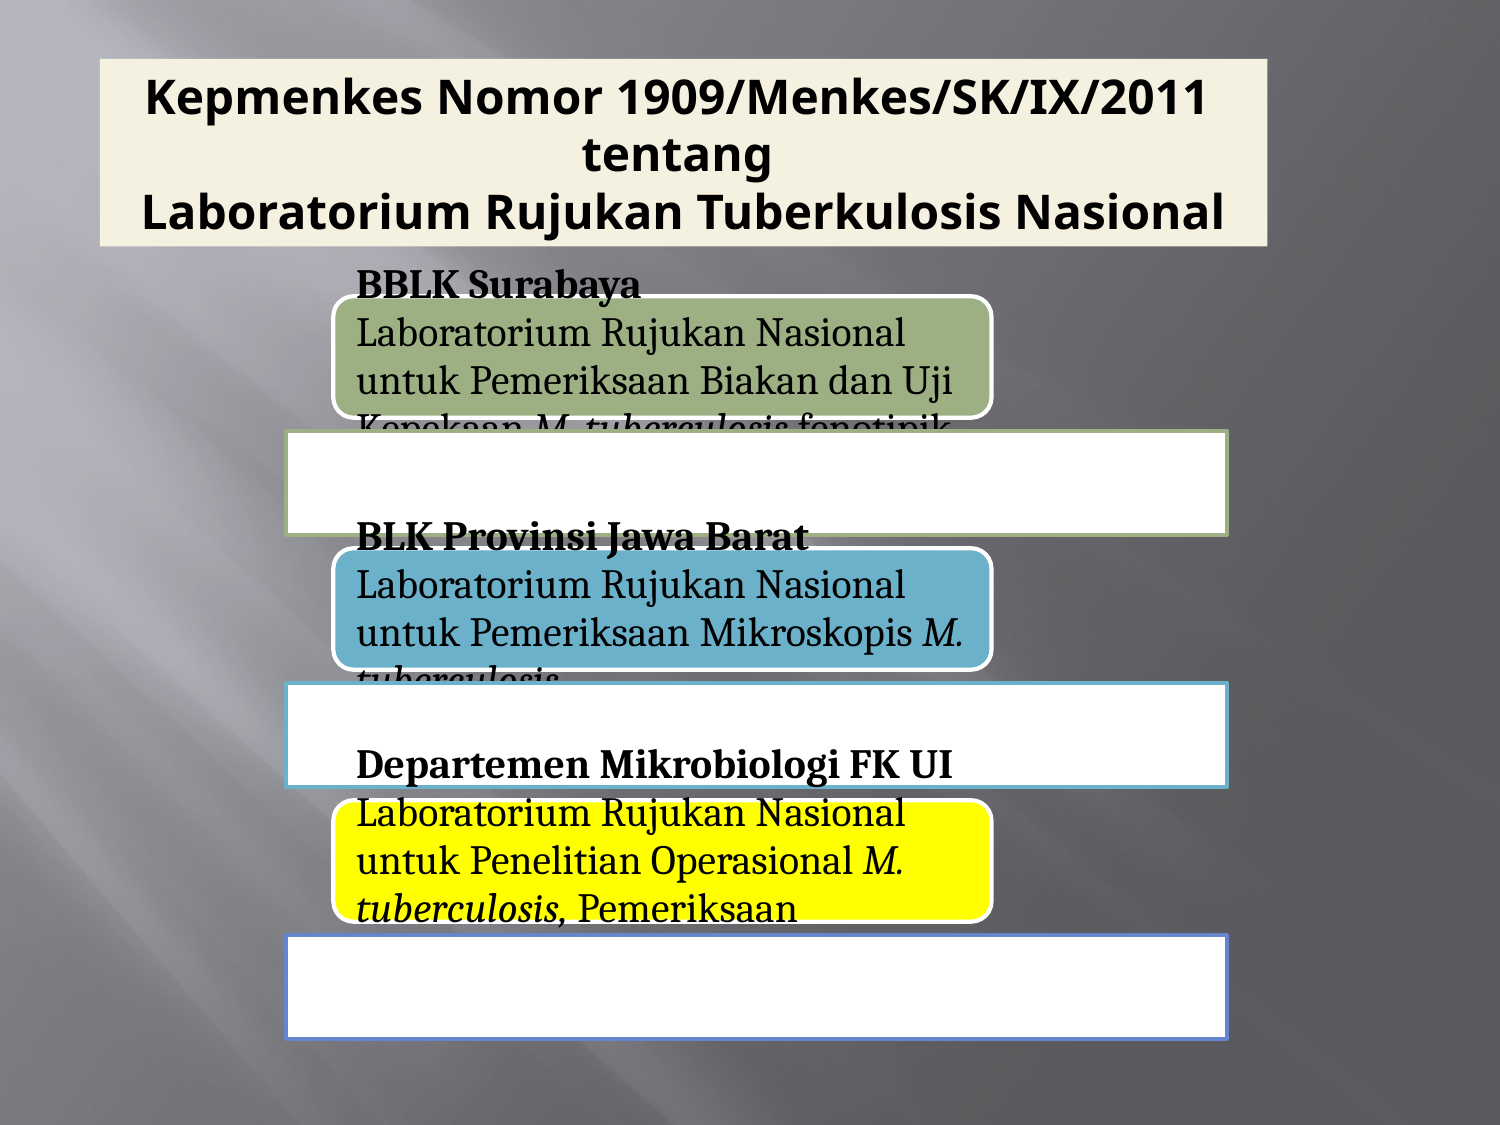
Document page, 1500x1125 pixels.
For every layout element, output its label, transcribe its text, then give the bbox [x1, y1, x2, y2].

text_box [286, 282, 1227, 1040]
list Kepmenkes Nomor 1909/Menkes/SK/IX/2011 tentang Laboratorium Rujukan Tuberkulosis Nasional [99, 58, 1268, 247]
